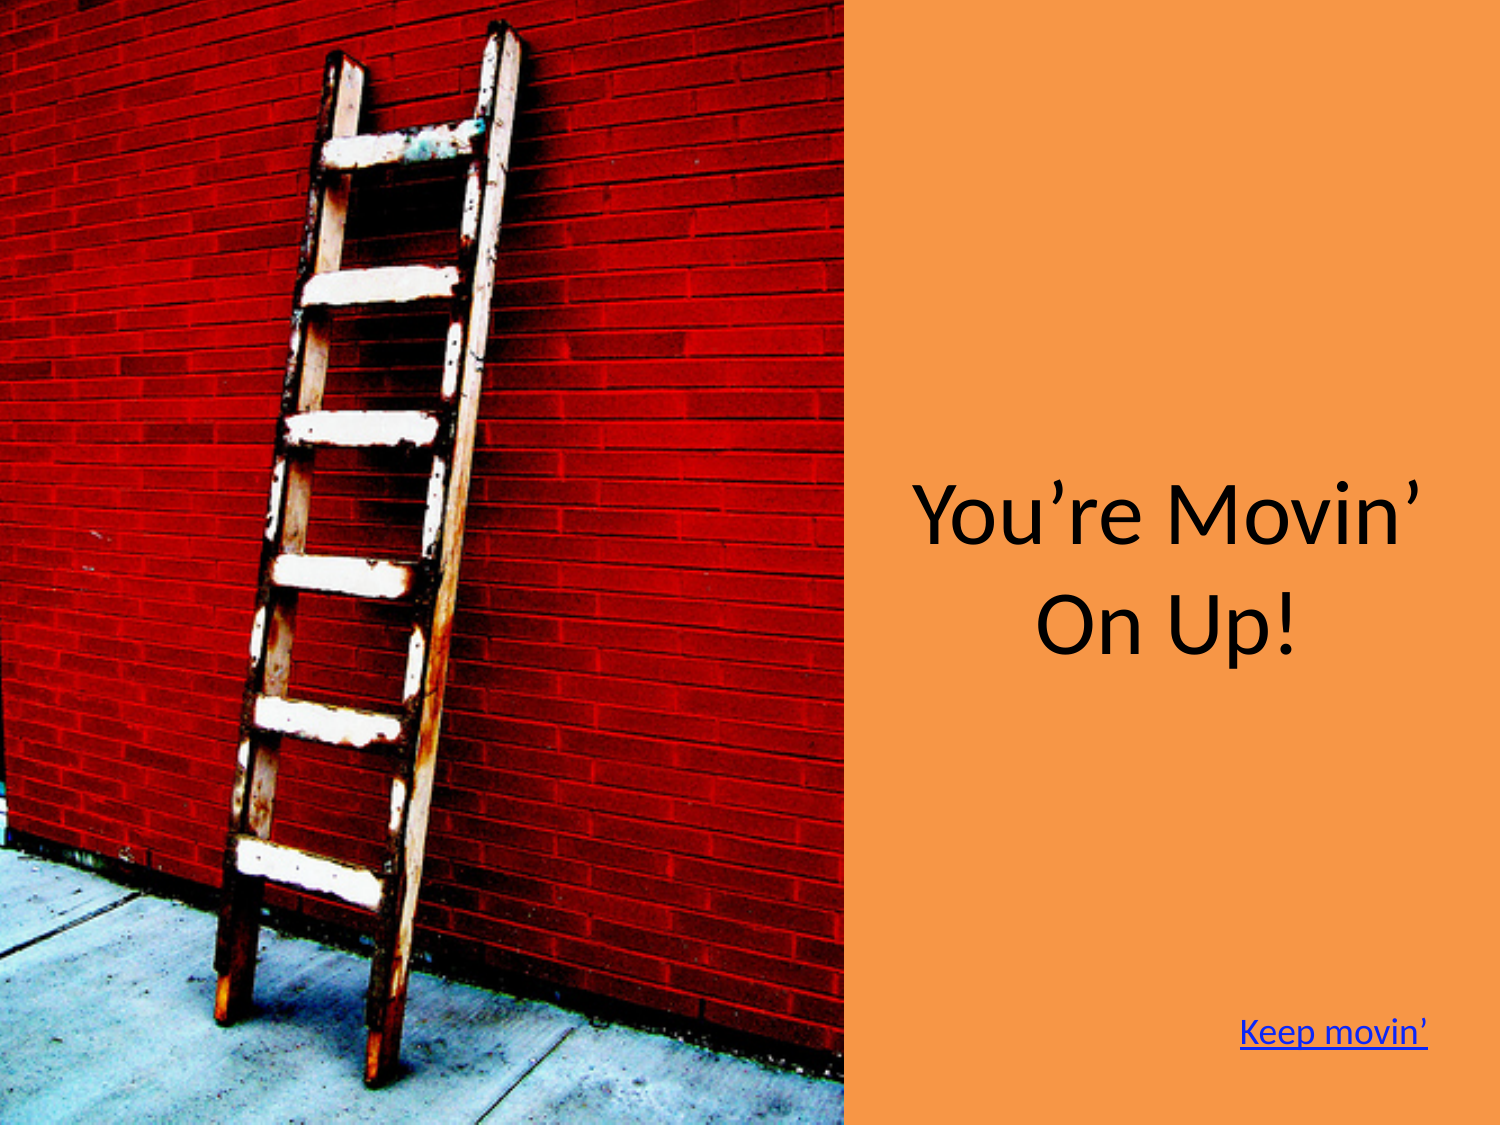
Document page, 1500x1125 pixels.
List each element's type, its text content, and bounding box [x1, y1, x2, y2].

picture [0, 0, 844, 1125]
text_box Keep movin’ [1224, 999, 1475, 1060]
title You’re Movin’ On Up! [845, 0, 1500, 1125]
